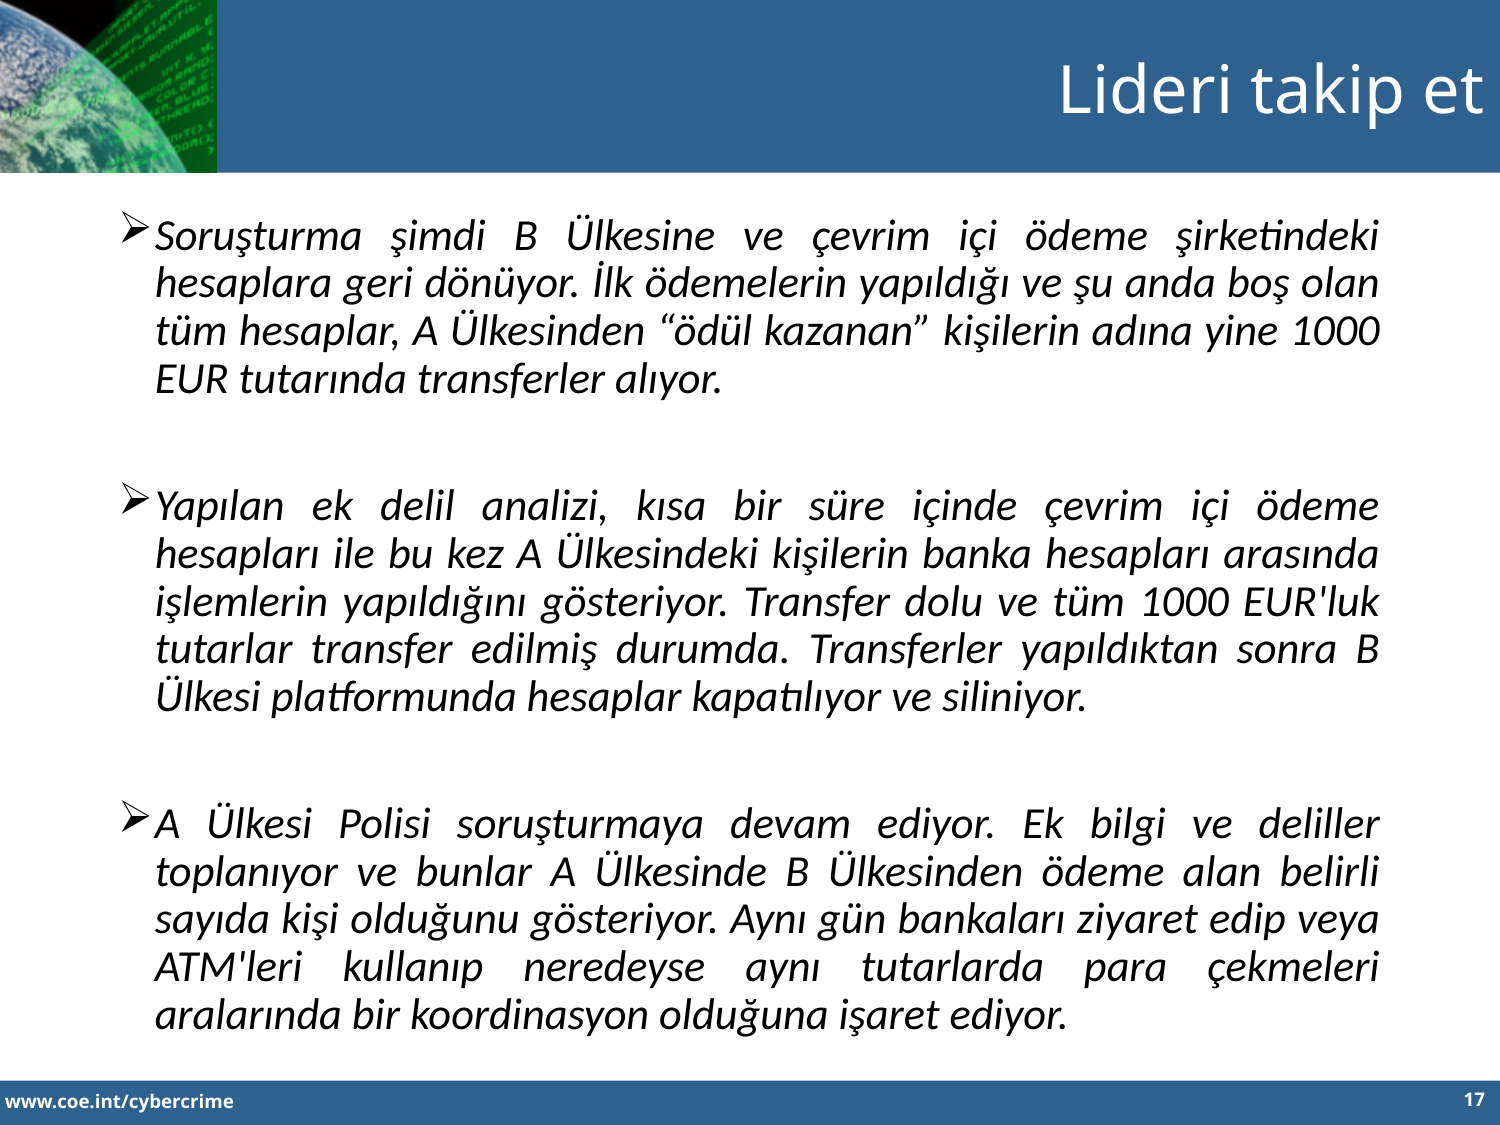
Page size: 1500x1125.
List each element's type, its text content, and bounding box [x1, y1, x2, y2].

slide_number 17 [1162, 1080, 1500, 1125]
list Soruşturma şimdi B Ülkesine ve çevrim içi ödeme şirketindeki hesaplara geri dönüyor. İlk ödemelerin yapıldığı ve şu anda boş olan tüm hesaplar, A Ülkesinden “ödül kazanan” kişilerin adına yine 1000 EUR tutarında transferler alıyor. Yapılan ek delil analizi, kısa bir süre içinde çevrim içi ödeme hesapları ile bu kez A Ülkesindeki kişilerin banka hesapları arasında işlemlerin yapıldığını gösteriyor. Transfer dolu ve tüm 1000 EUR'luk tutarlar transfer edilmiş durumda. Transferler yapıldıktan sonra B Ülkesi platformunda hesaplar kapatılıyor ve siliniyor. A Ülkesi Polisi soruşturmaya devam ediyor. Ek bilgi ve deliller toplanıyor ve bunlar A Ülkesinde B Ülkesinden ödeme alan belirli sayıda kişi olduğunu gösteriyor. Aynı gün bankaları ziyaret edip veya ATM'leri kullanıp neredeyse aynı tutarlarda para çekmeleri aralarında bir koordinasyon olduğuna işaret ediyor. [103, 204, 1397, 1050]
picture [0, 1, 217, 173]
text_box Lideri takip et [373, 10, 1500, 163]
